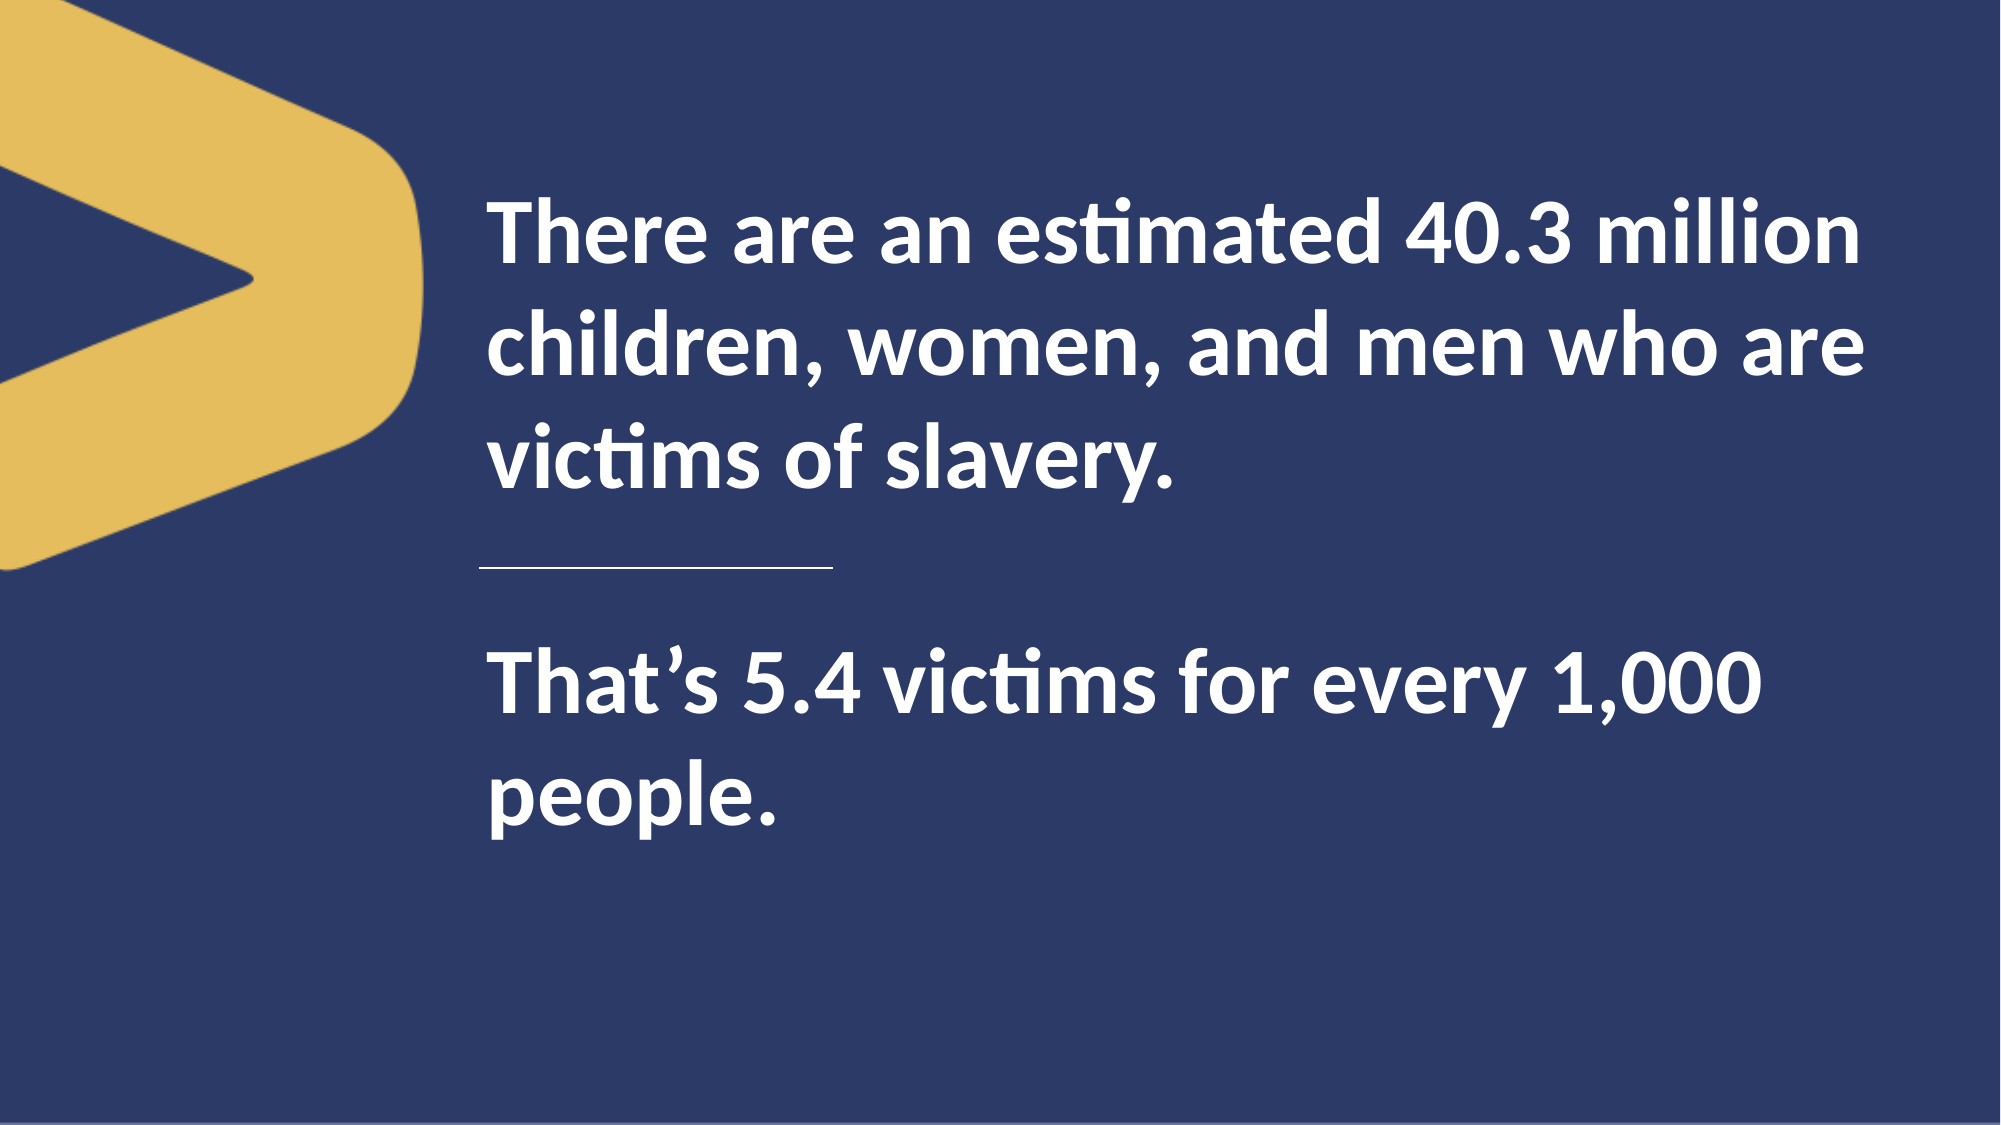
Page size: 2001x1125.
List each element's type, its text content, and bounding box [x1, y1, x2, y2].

text_box There are an estimated 40.3 million children, women, and men who are victims of slavery. That’s 5.4 victims for every 1,000 people. [479, 161, 1913, 965]
picture [0, 0, 2001, 1125]
